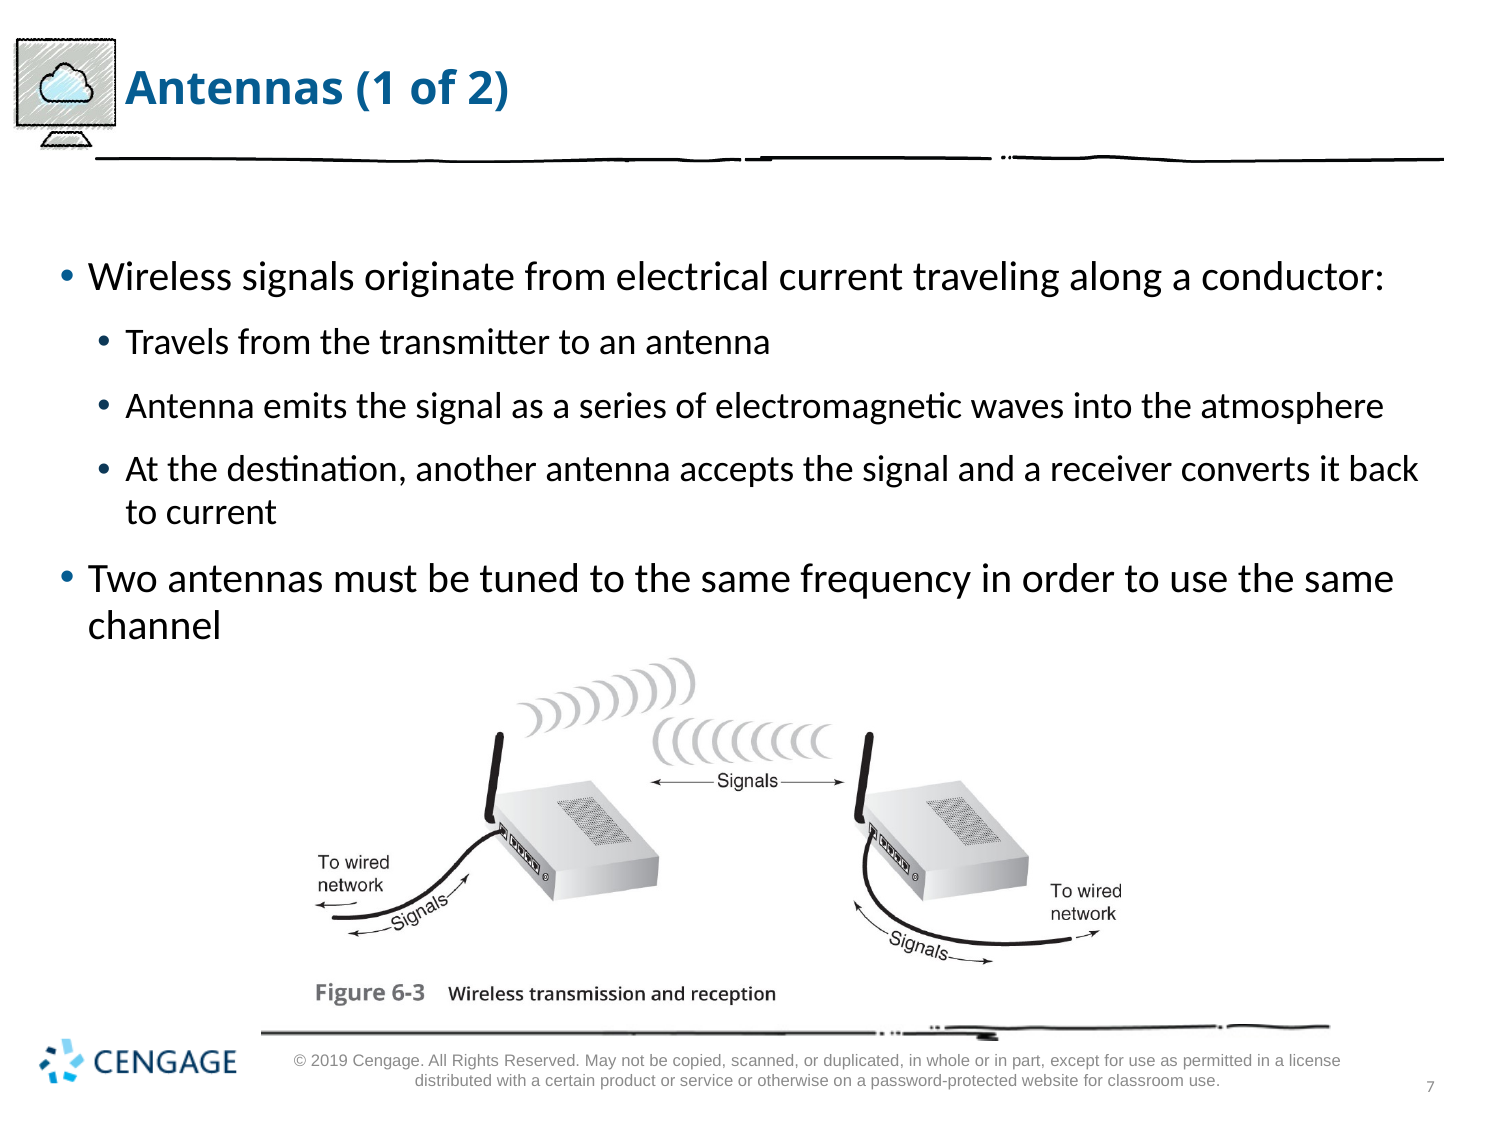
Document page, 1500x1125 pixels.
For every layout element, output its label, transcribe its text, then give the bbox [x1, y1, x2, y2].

picture [312, 654, 1123, 1008]
picture [13, 36, 117, 151]
title Antennas (1 of 2) [125, 66, 1442, 116]
picture [95, 155, 1444, 163]
picture [19, 1025, 249, 1096]
footer © 2019 Cengage. All Rights Reserved. May not be copied, scanned, or duplicated, in whole or in part, except for use as permitted in a license distributed with a certain product or service or otherwise on a password-protected website for classroom use. [262, 1050, 1375, 1091]
list Wireless signals originate from electrical current traveling along a conductor: Travels from the transmitter to an antenna Antenna emits the signal as a series of electromagnetic waves into the atmosphere At the destination, another antenna accepts the signal and a receiver converts it back to current Two antennas must be tuned to the same frequency in order to use the same channel [59, 252, 1441, 654]
picture [261, 1024, 1331, 1041]
